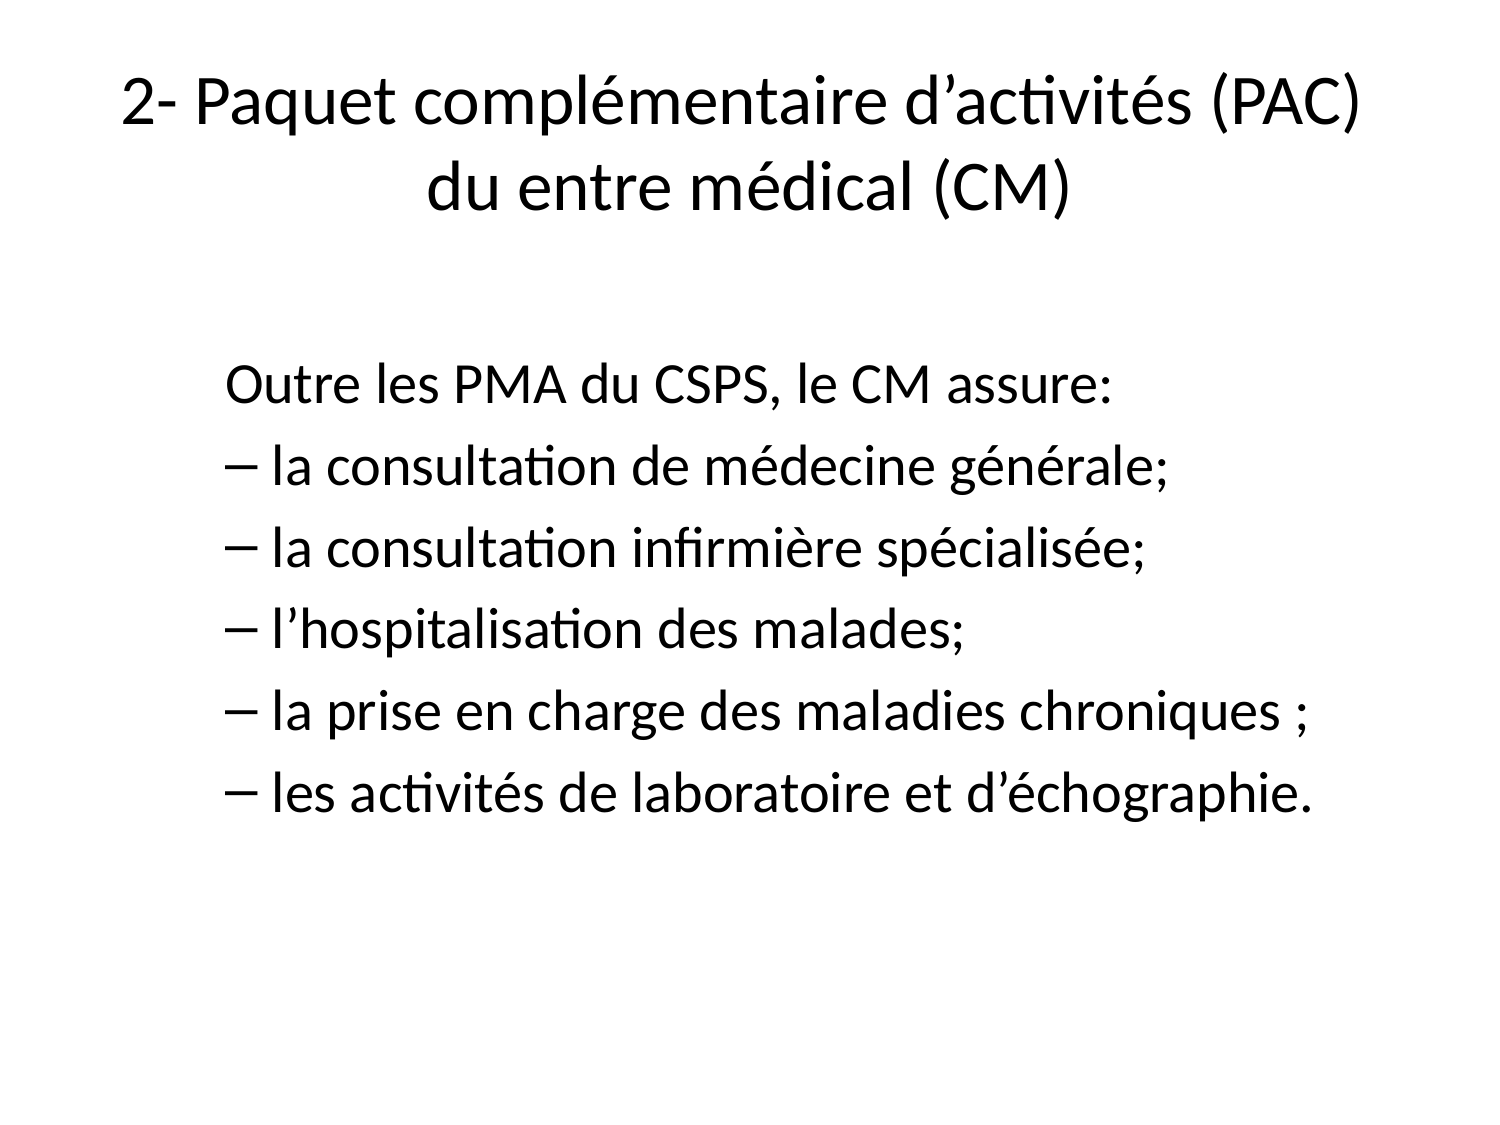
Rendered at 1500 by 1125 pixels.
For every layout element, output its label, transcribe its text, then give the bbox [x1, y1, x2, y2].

list Outre les PMA du CSPS, le CM assure: la consultation de médecine générale; la consultation infirmière spécialisée; l’hospitalisation des malades; la prise en charge des maladies chroniques ; les activités de laboratoire et d’échographie. [135, 338, 1369, 894]
title 2- Paquet complémentaire d’activités (PAC) du entre médical (CM) [75, 45, 1425, 233]
